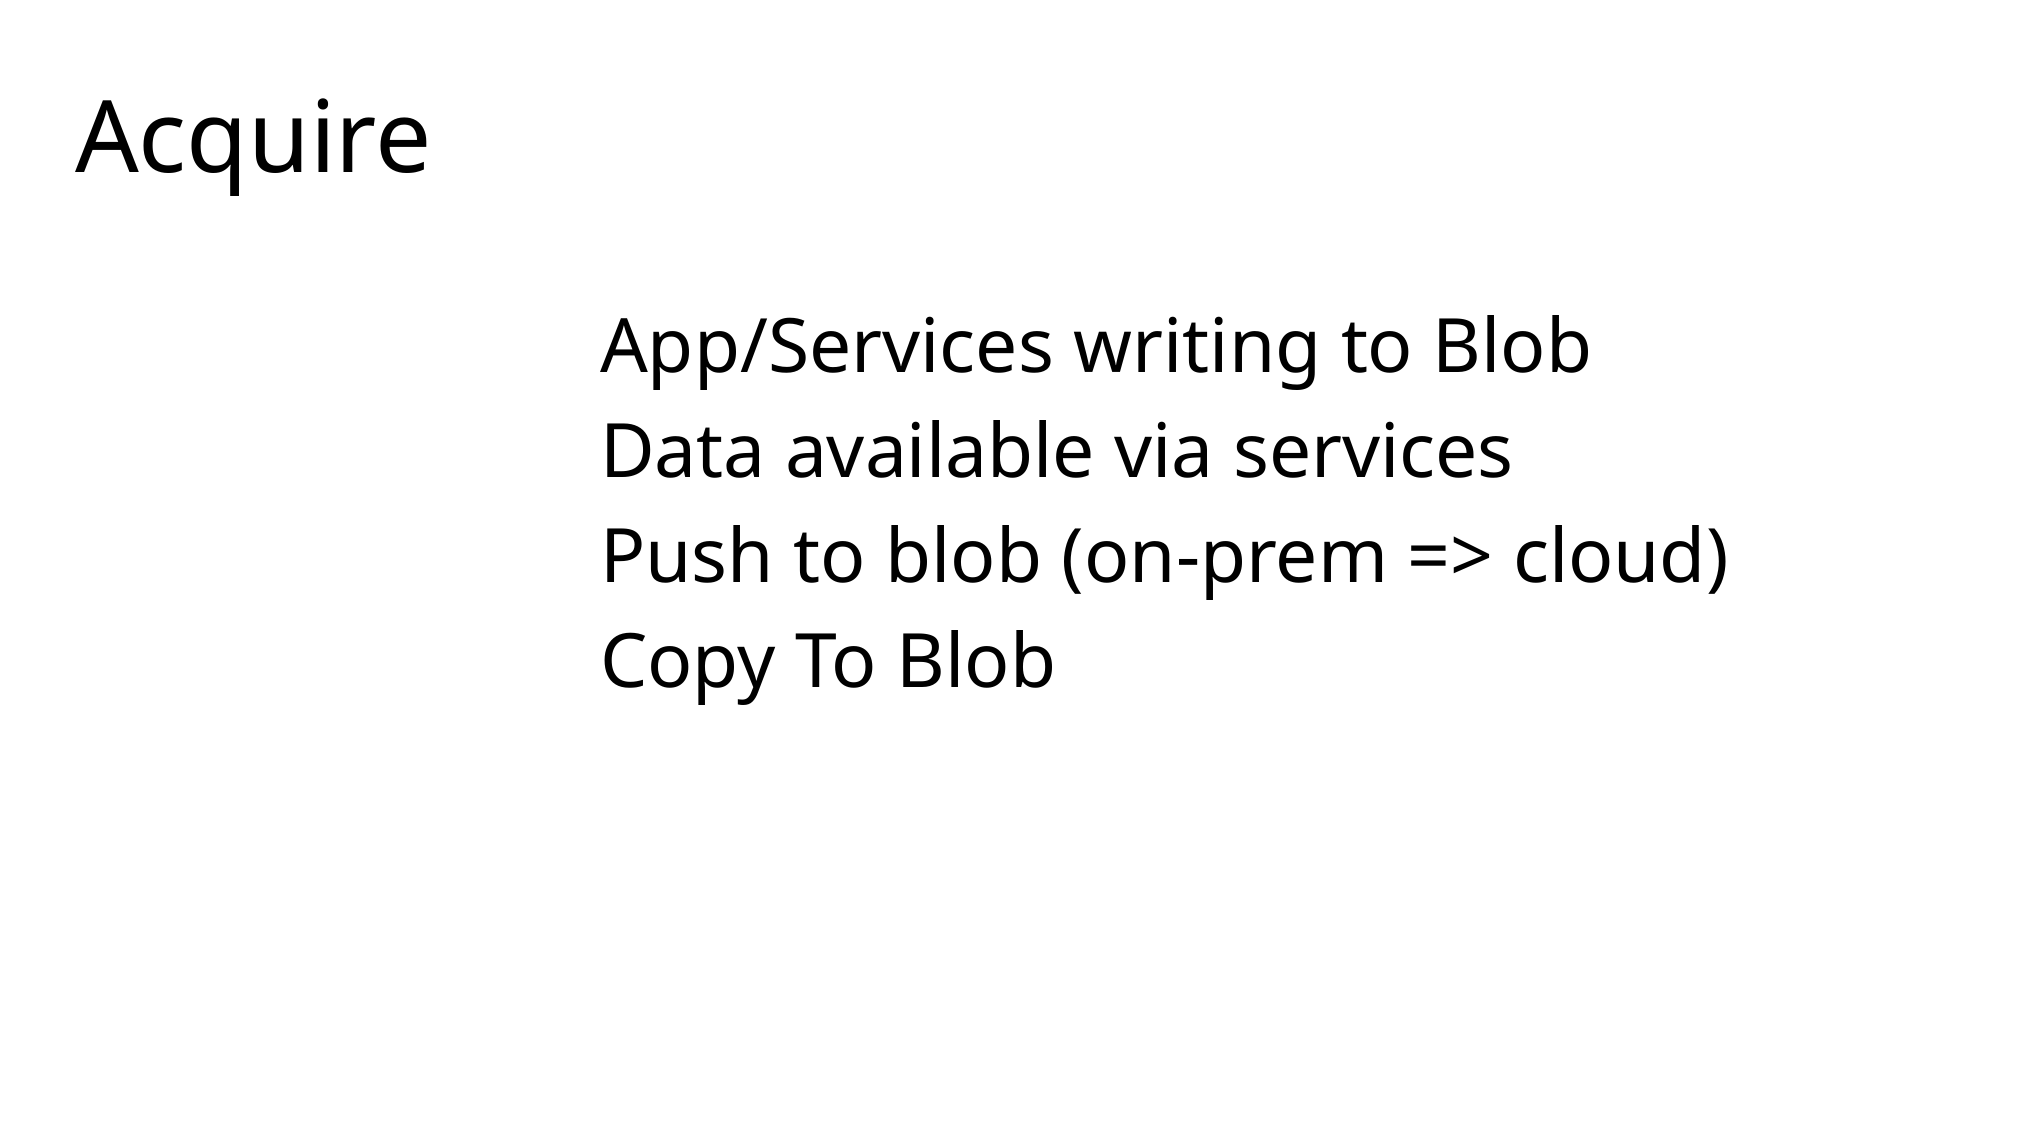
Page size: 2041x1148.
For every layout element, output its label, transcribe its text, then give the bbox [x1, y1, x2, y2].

list App/Services writing to Blob Data available via services Push to blob (on-prem => cloud) Copy To Blob [570, 273, 1996, 1099]
title Acquire [45, 48, 1996, 199]
